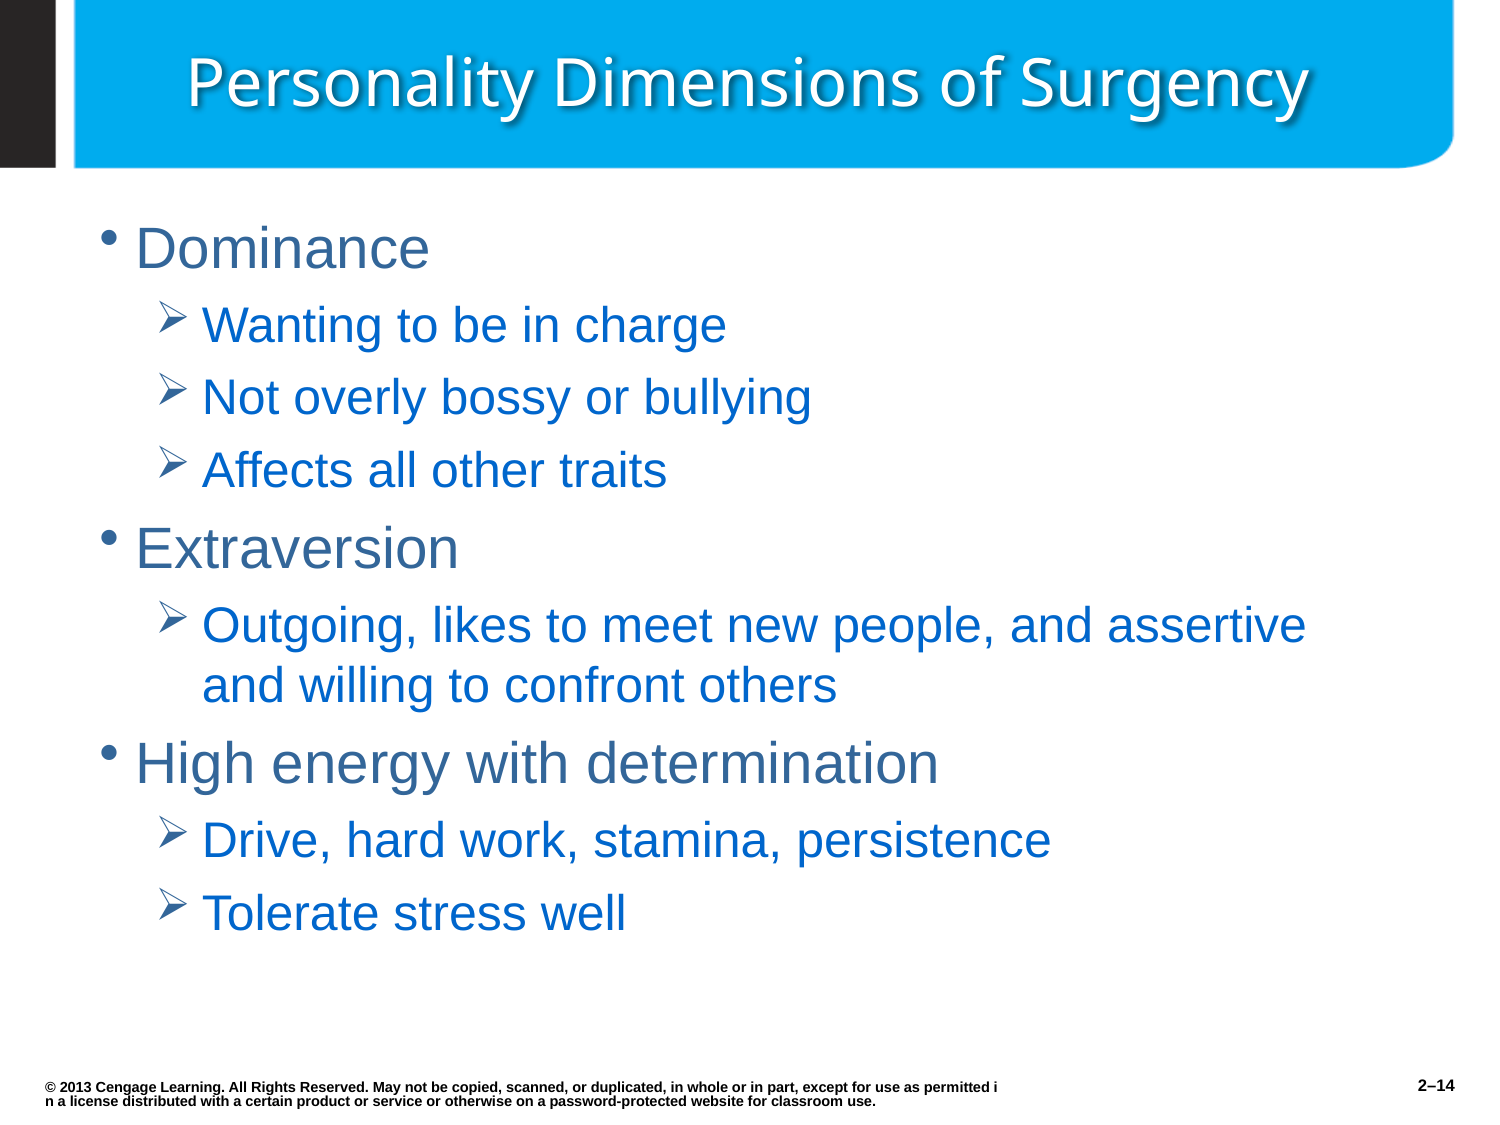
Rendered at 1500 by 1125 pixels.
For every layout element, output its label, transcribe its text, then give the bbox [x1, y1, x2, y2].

slide_number 2–14 [1092, 1042, 1455, 1103]
footer © 2013 Cengage Learning. All Rights Reserved. May not be copied, scanned, or duplicated, in whole or in part, except for use as permitted in a license distributed with a certain product or service or otherwise on a password-protected website for classroom use. [45, 1042, 1005, 1103]
picture [0, 0, 1456, 171]
list Dominance Wanting to be in charge Not overly bossy or bullying Affects all other traits Extraversion Outgoing, likes to meet new people, and assertive and willing to confront others High energy with determination Drive, hard work, stamina, persistence Tolerate stress well [84, 202, 1414, 1043]
title Personality Dimensions of Surgency [85, 32, 1411, 128]
